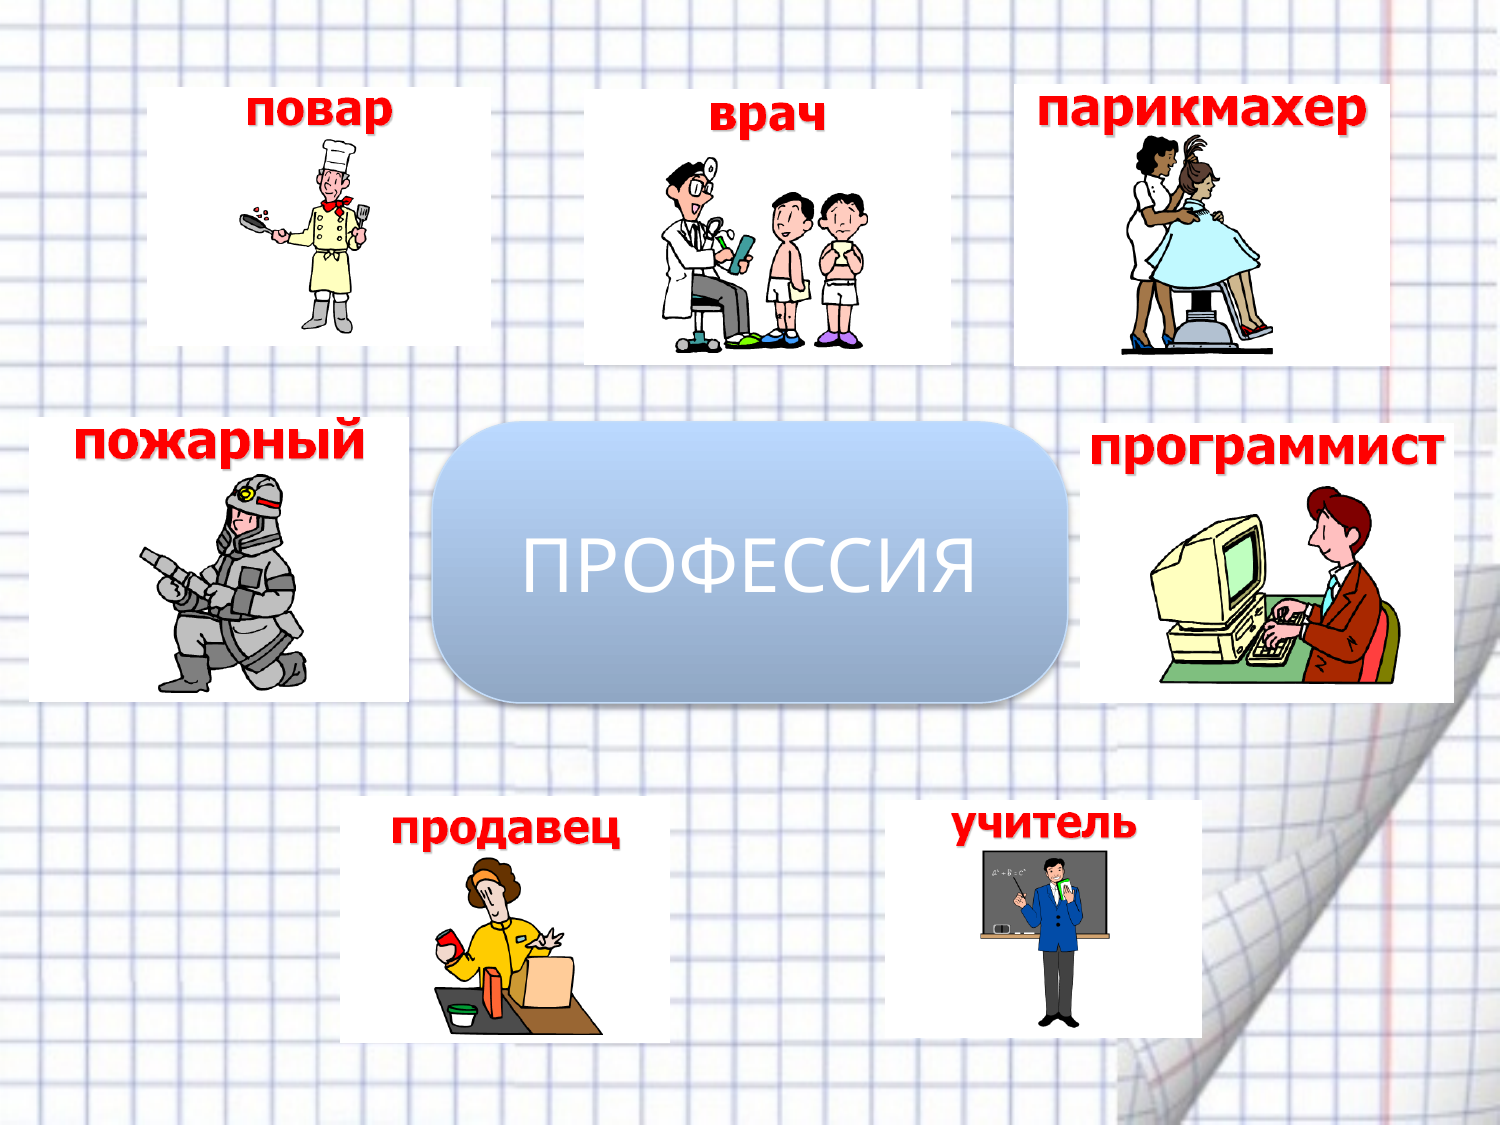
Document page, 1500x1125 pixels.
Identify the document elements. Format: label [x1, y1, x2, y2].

list [147, 87, 492, 346]
picture [0, 0, 1500, 1125]
